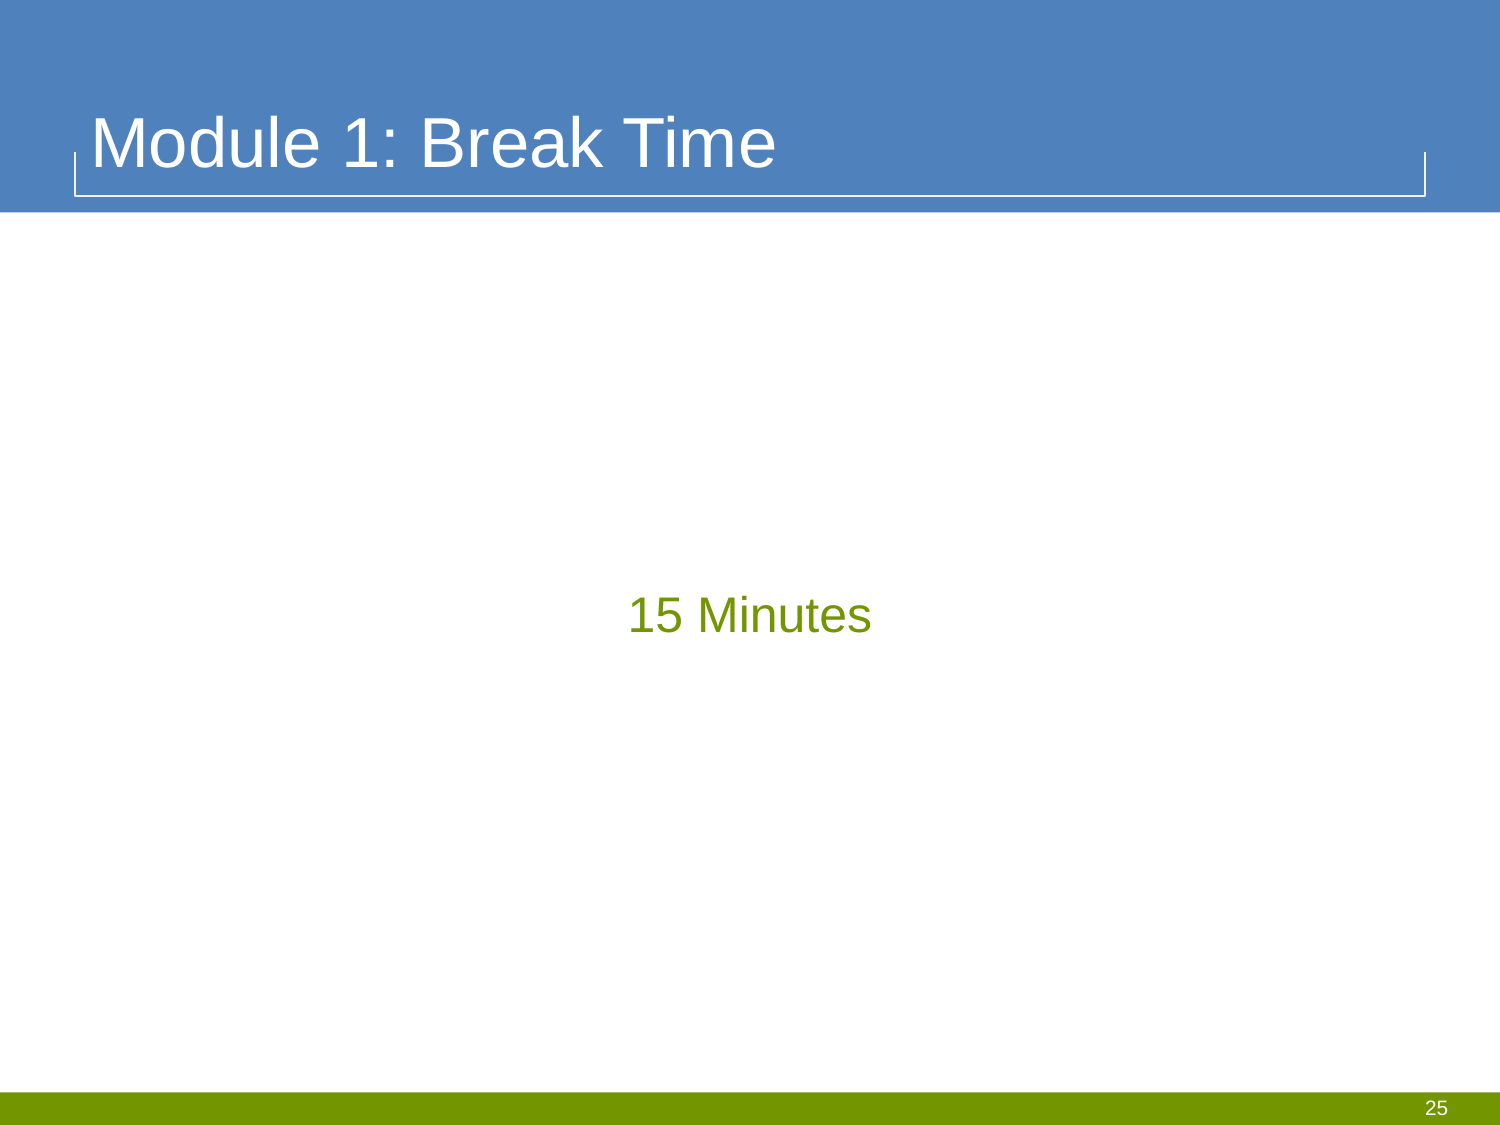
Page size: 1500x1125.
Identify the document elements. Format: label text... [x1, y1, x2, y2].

list 15 Minutes [74, 574, 1426, 663]
title Module 1: Break Time [74, 44, 1426, 233]
